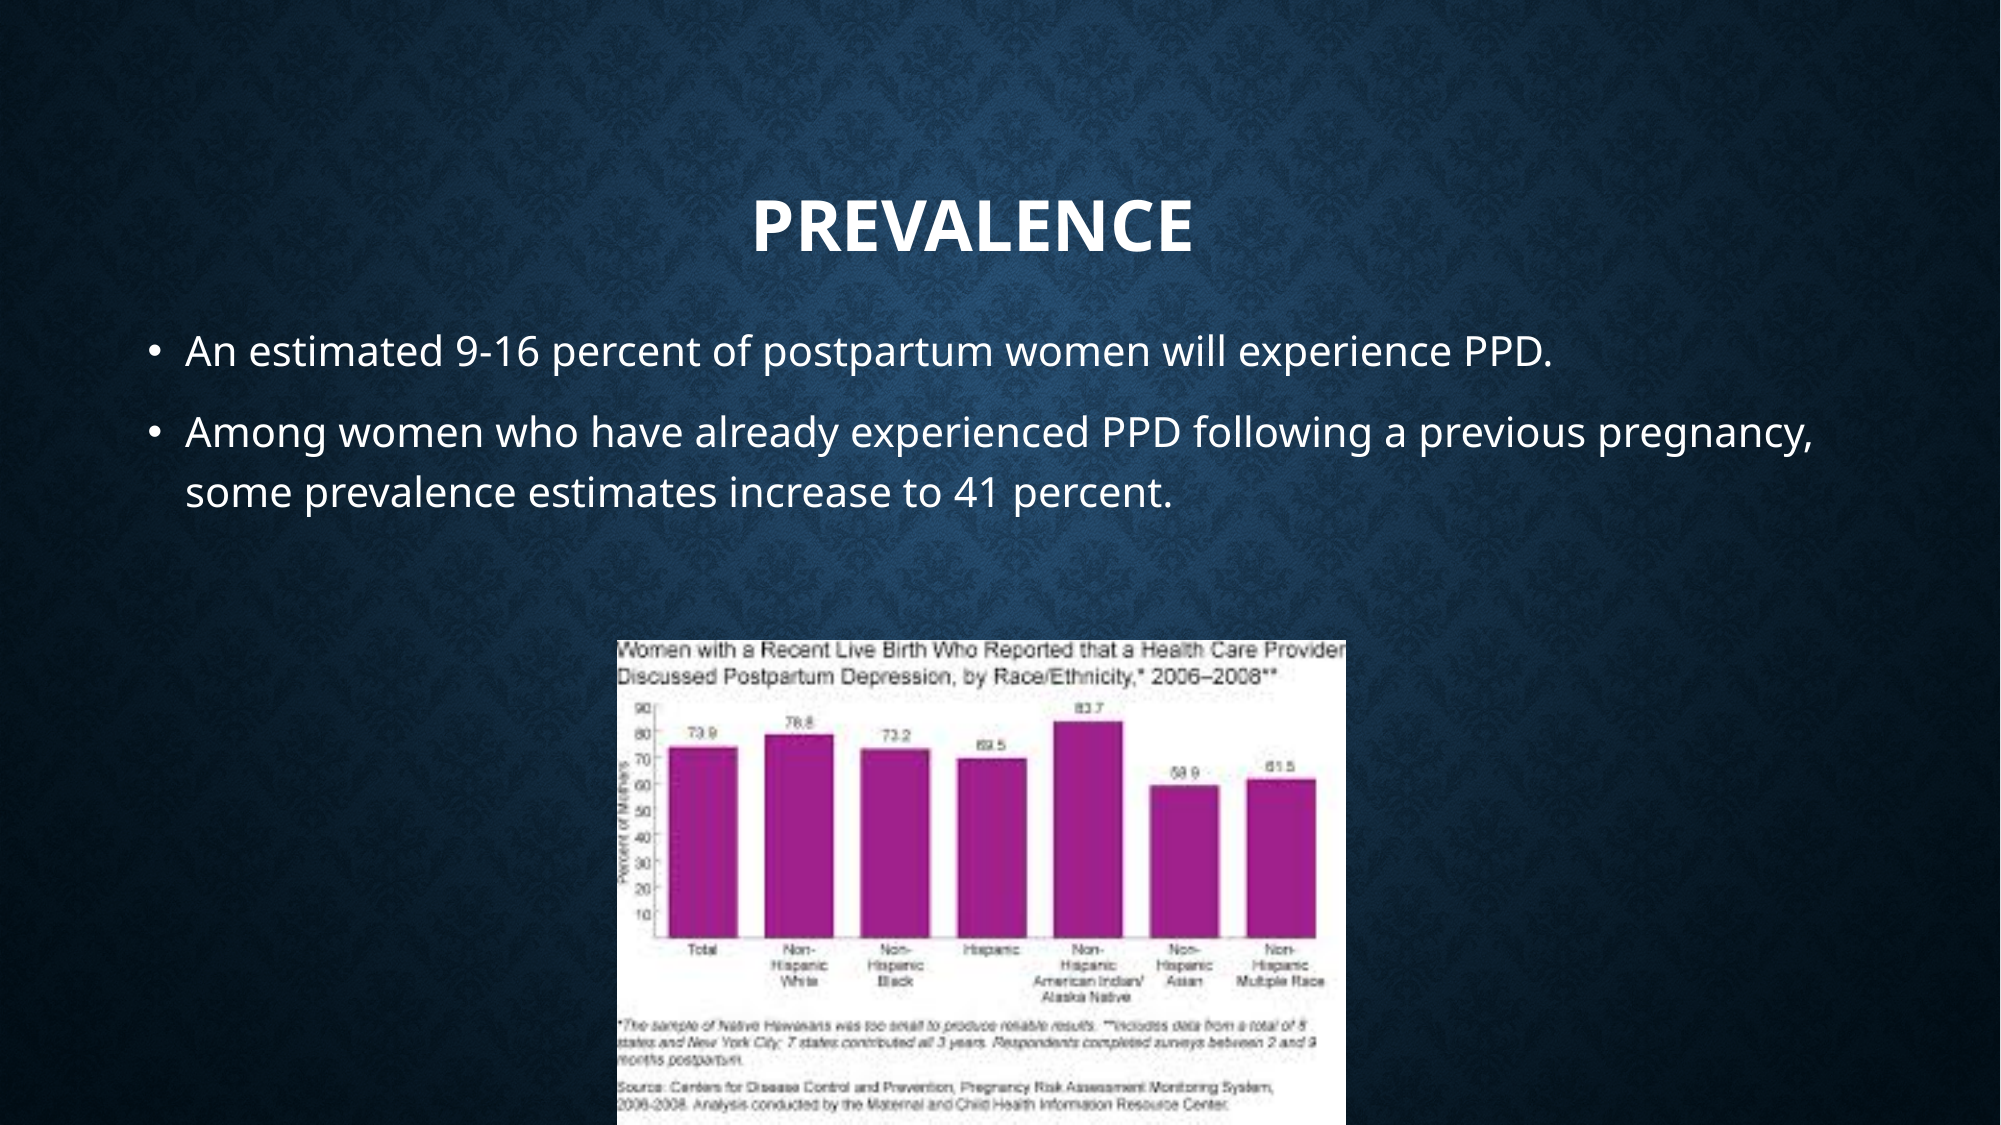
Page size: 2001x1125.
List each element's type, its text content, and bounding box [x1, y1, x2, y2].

picture [617, 639, 1347, 1125]
title Prevalence [132, 120, 1832, 307]
list An estimated 9-16 percent of postpartum women will experience PPD. Among women who have already experienced PPD following a previous pregnancy, some prevalence estimates increase to 41 percent. [132, 307, 1832, 605]
